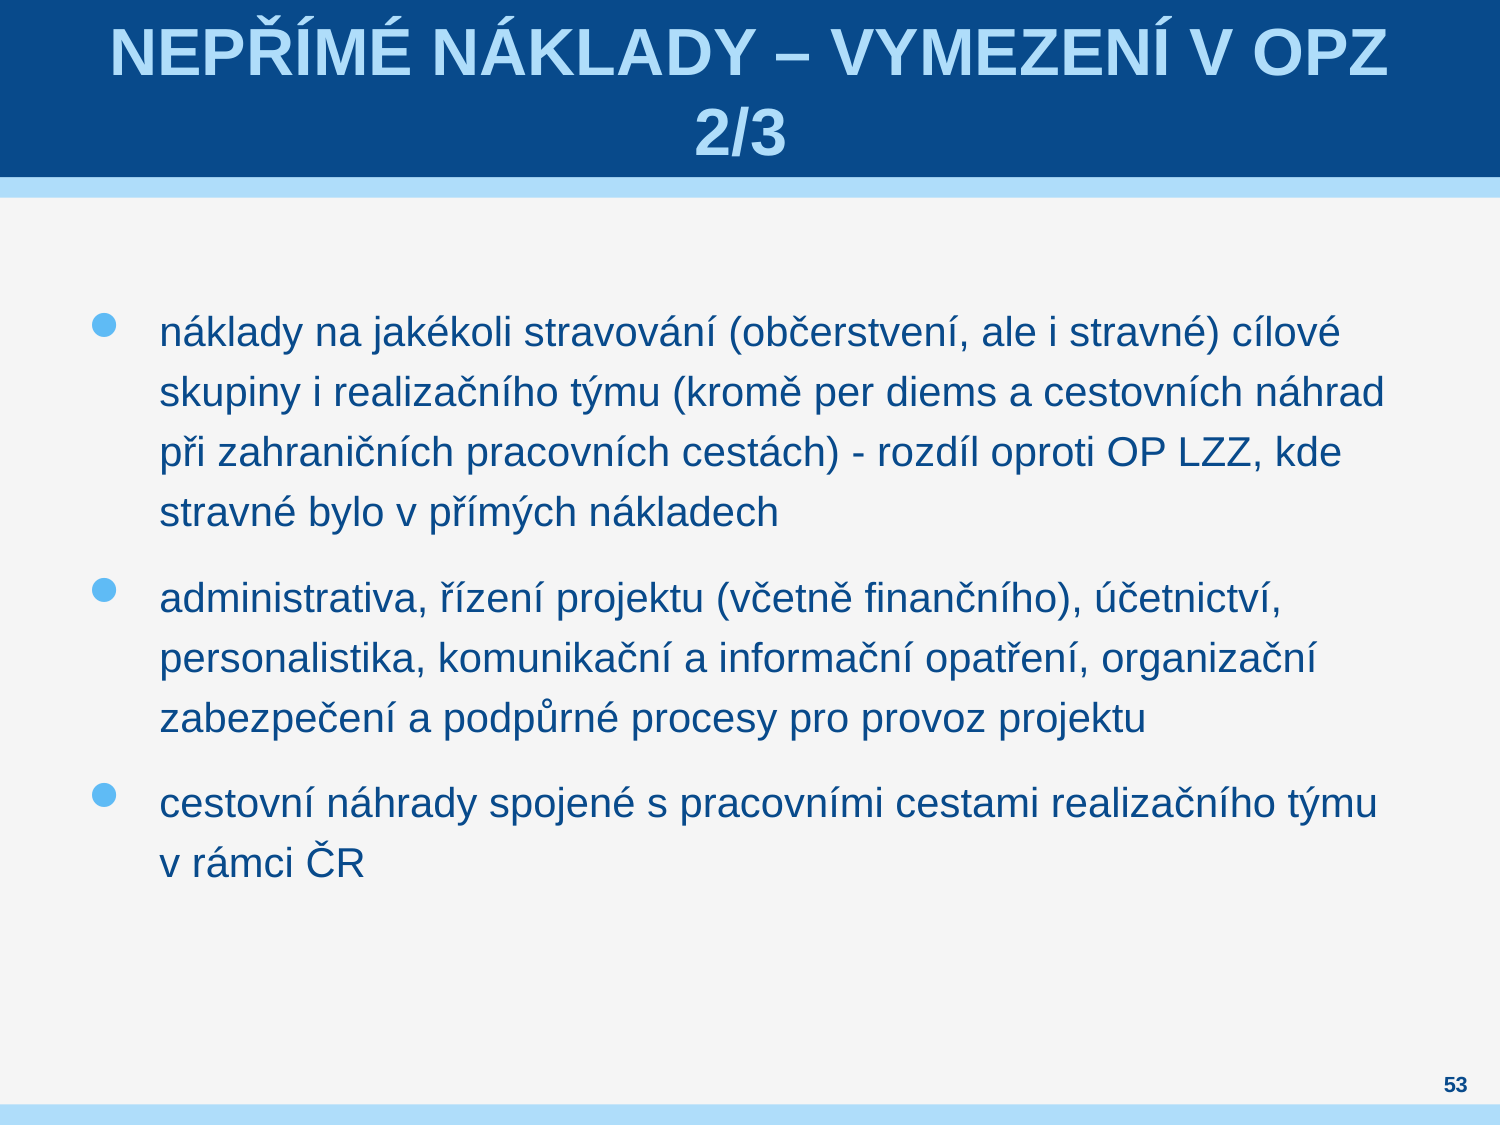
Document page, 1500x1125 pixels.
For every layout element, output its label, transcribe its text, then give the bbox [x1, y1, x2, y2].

slide_number 53 [1417, 1068, 1495, 1099]
list náklady na jakékoli stravování (občerstvení, ale i stravné) cílové skupiny i realizačního týmu (kromě per diems a cestovních náhrad při zahraničních pracovních cestách) - rozdíl oproti OP LZZ, kde stravné bylo v přímých nákladech administrativa, řízení projektu (včetně finančního), účetnictví, personalistika, komunikační a informační opatření, organizační zabezpečení a podpůrné procesy pro provoz projektu cestovní náhrady spojené s pracovními cestami realizačního týmu v rámci ČR [88, 295, 1412, 1004]
title Nepřímé náklady – Vymezení v OPZ 2/3 [59, 0, 1441, 178]
